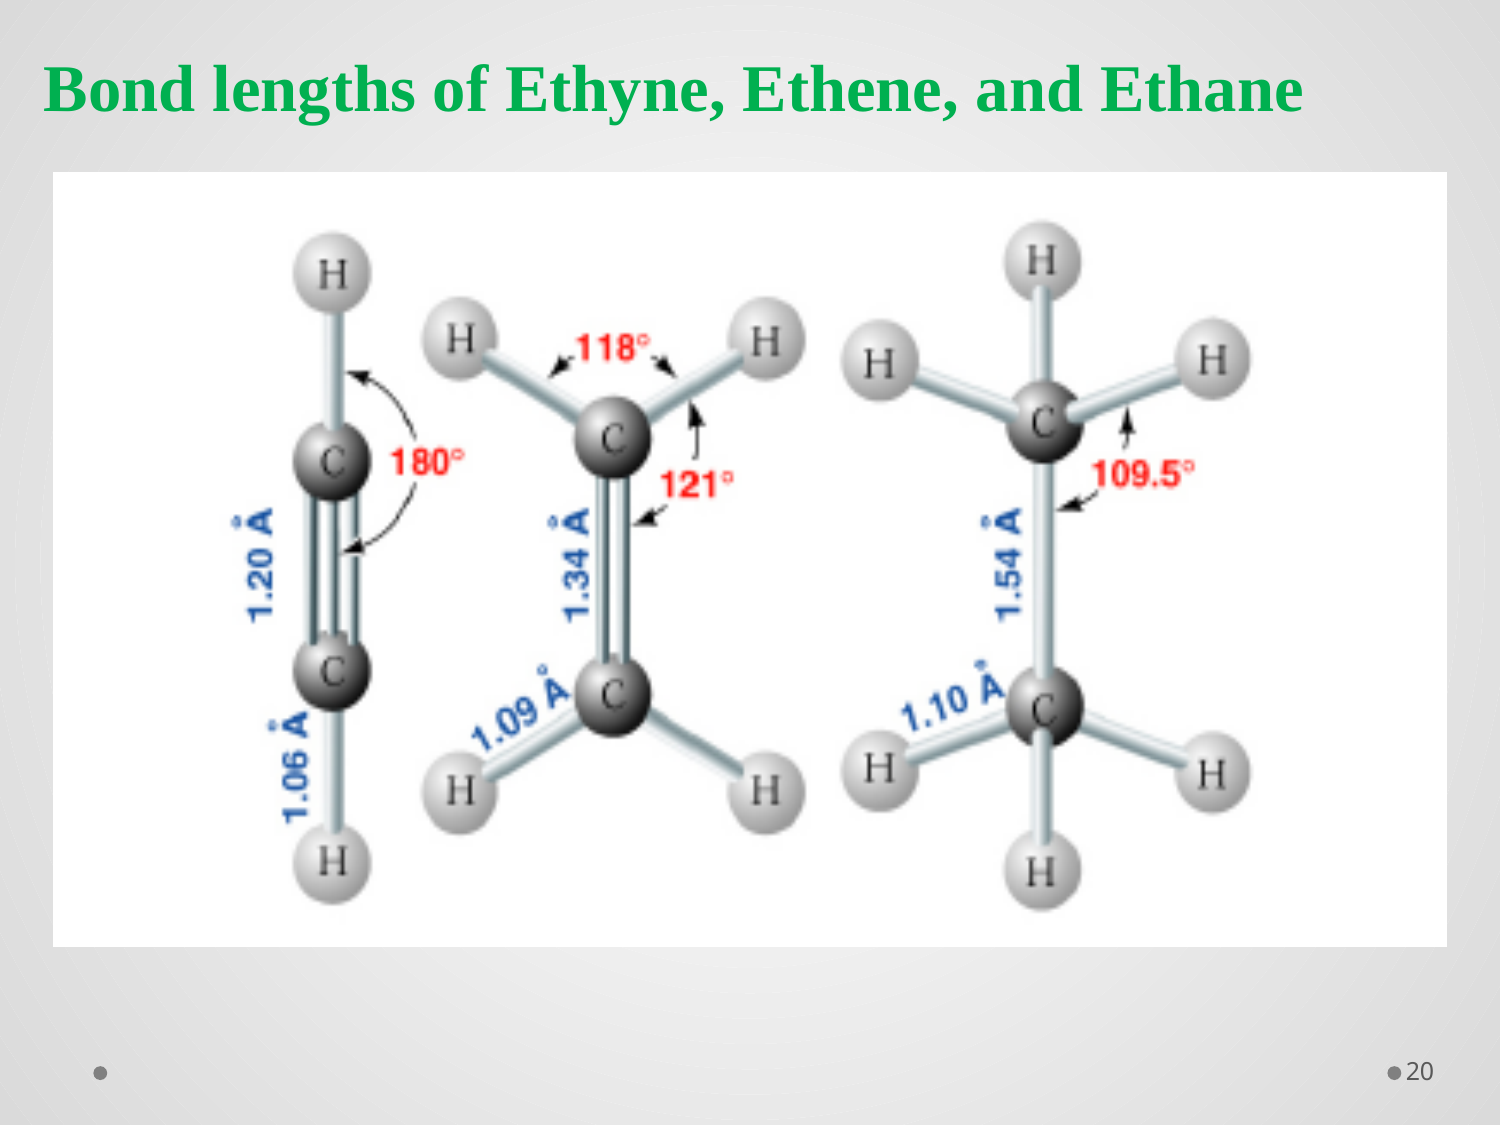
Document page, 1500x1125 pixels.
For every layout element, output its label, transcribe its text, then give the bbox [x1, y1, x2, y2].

picture [52, 172, 1448, 947]
slide_number 20 [1401, 1042, 1494, 1103]
text_box Bond lengths of Ethyne, Ethene, and Ethane [28, 37, 1321, 133]
